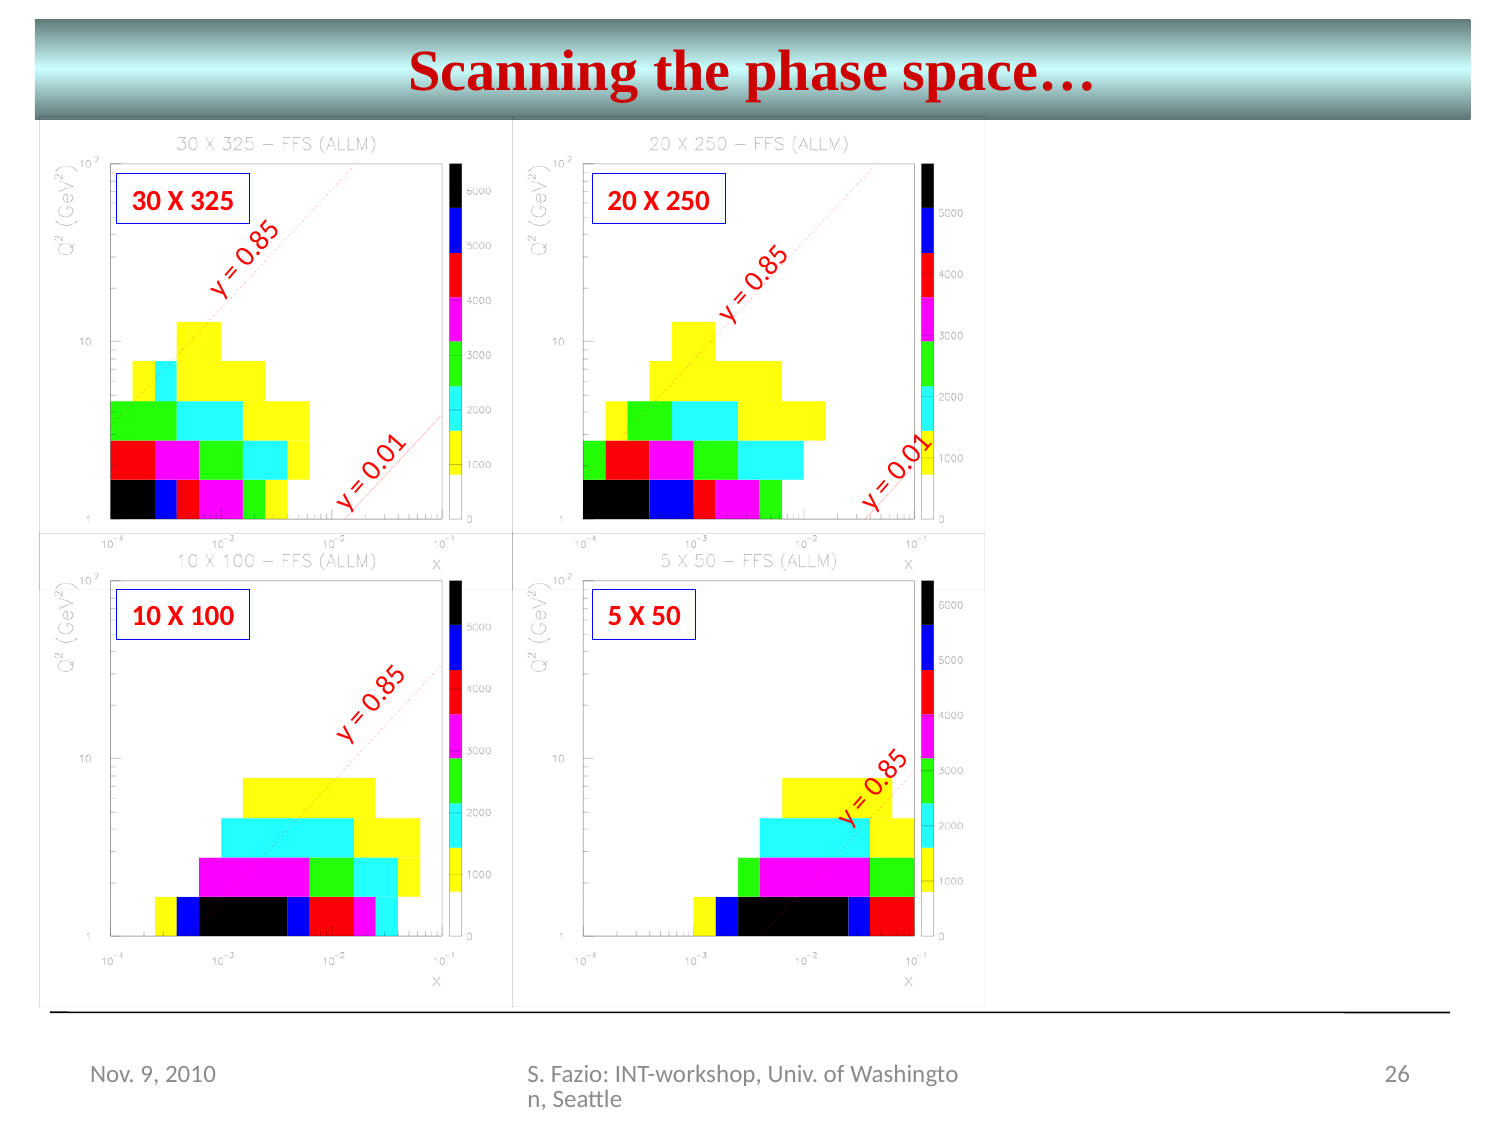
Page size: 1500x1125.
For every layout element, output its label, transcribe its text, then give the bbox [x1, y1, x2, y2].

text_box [513, 533, 986, 1007]
slide_number 26 [1074, 1042, 1425, 1103]
footer S. Fazio: INT-workshop, Univ. of Washington, Seattle [512, 1042, 988, 1103]
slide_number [75, 1042, 425, 1103]
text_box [512, 116, 986, 533]
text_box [39, 116, 511, 533]
text_box Scanning the phase space… [34, 19, 1471, 120]
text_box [39, 533, 513, 1007]
